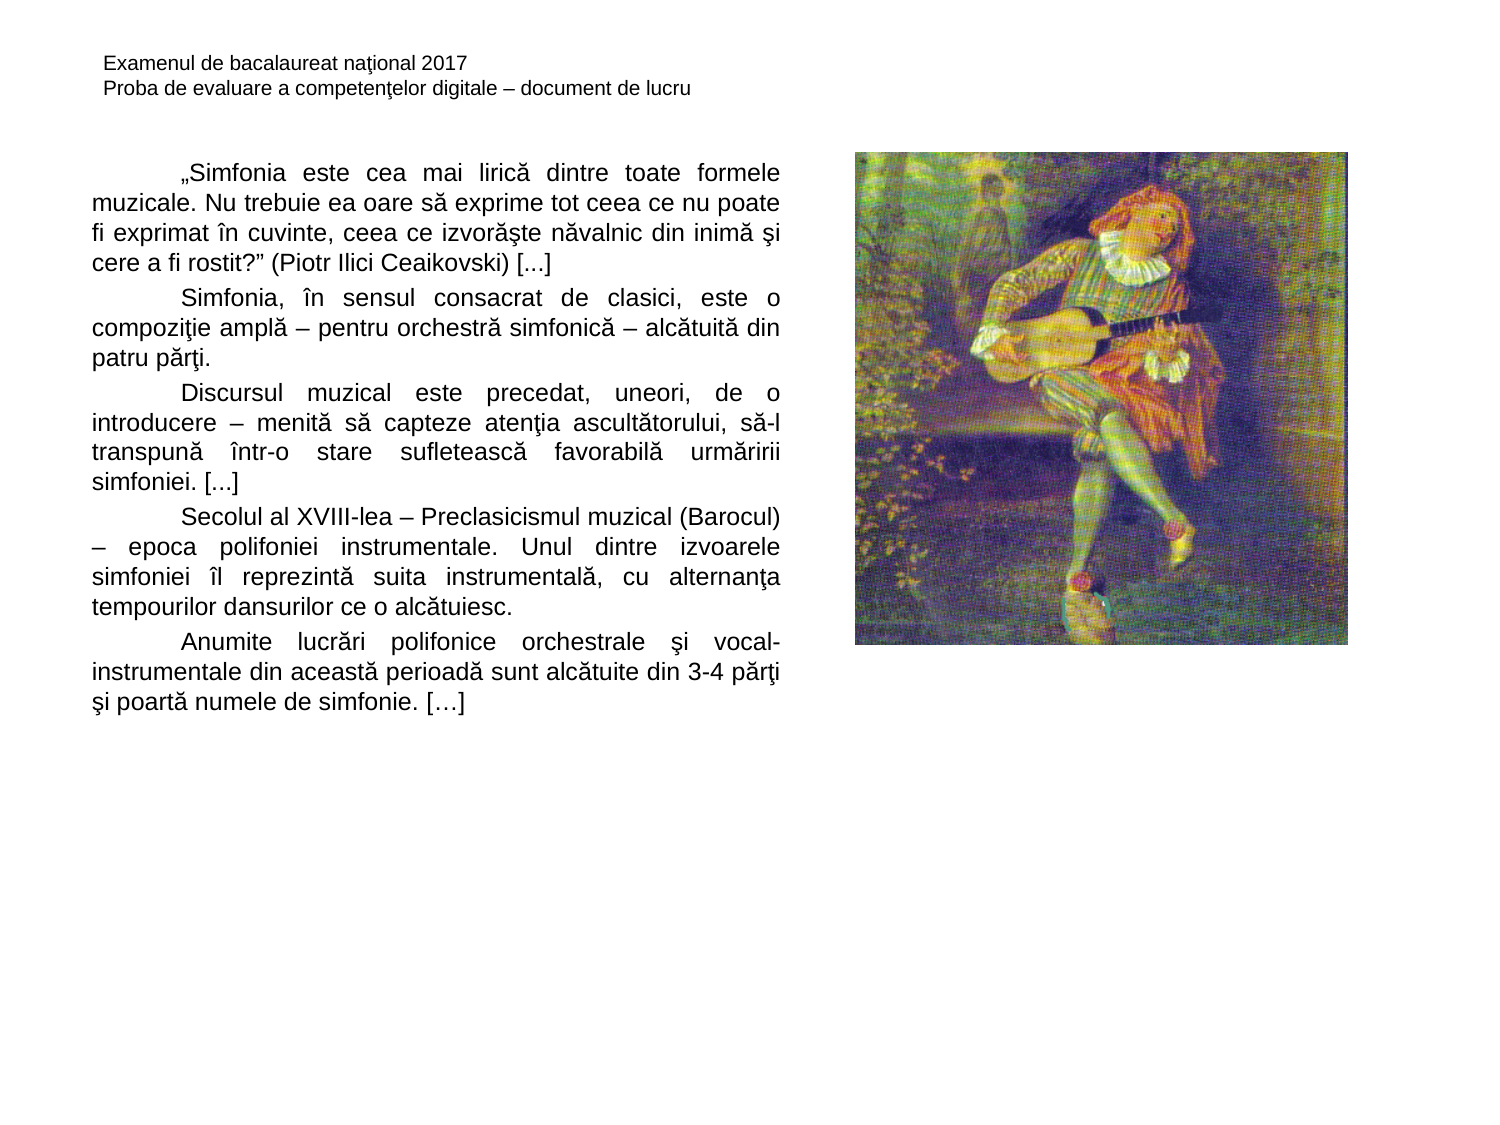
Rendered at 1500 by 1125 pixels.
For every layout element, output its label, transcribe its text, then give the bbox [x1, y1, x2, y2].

text_box Examenul de bacalaureat naţional 2017 Proba de evaluare a competenţelor digitale – document de lucru [88, 42, 1459, 108]
picture [855, 152, 1349, 646]
list „Simfonia este cea mai lirică dintre toate formele muzicale. Nu trebuie ea oare să exprime tot ceea ce nu poate fi exprimat în cuvinte, ceea ce izvorăşte năvalnic din inimă şi cere a fi rostit?” (Piotr Ilici Ceaikovski) [...] Simfonia, în sensul consacrat de clasici, este o compoziţie amplă – pentru orchestră simfonică – alcătuită din patru părţi. Discursul muzical este precedat, uneori, de o introducere – menită să capteze atenţia ascultătorului, să-l transpună într-o stare sufletească favorabilă urmăririi simfoniei. [...] Secolul al XVIII-lea – Preclasicismul muzical (Barocul) – epoca polifoniei instrumentale. Unul dintre izvoarele simfoniei îl reprezintă suita instrumentală, cu alternanţa tempourilor dansurilor ce o alcătuiesc. Anumite lucrări polifonice orchestrale şi vocal-instrumentale din această perioadă sunt alcătuite din 3-4 părţi şi poartă numele de simfonie. […] [76, 148, 798, 1061]
